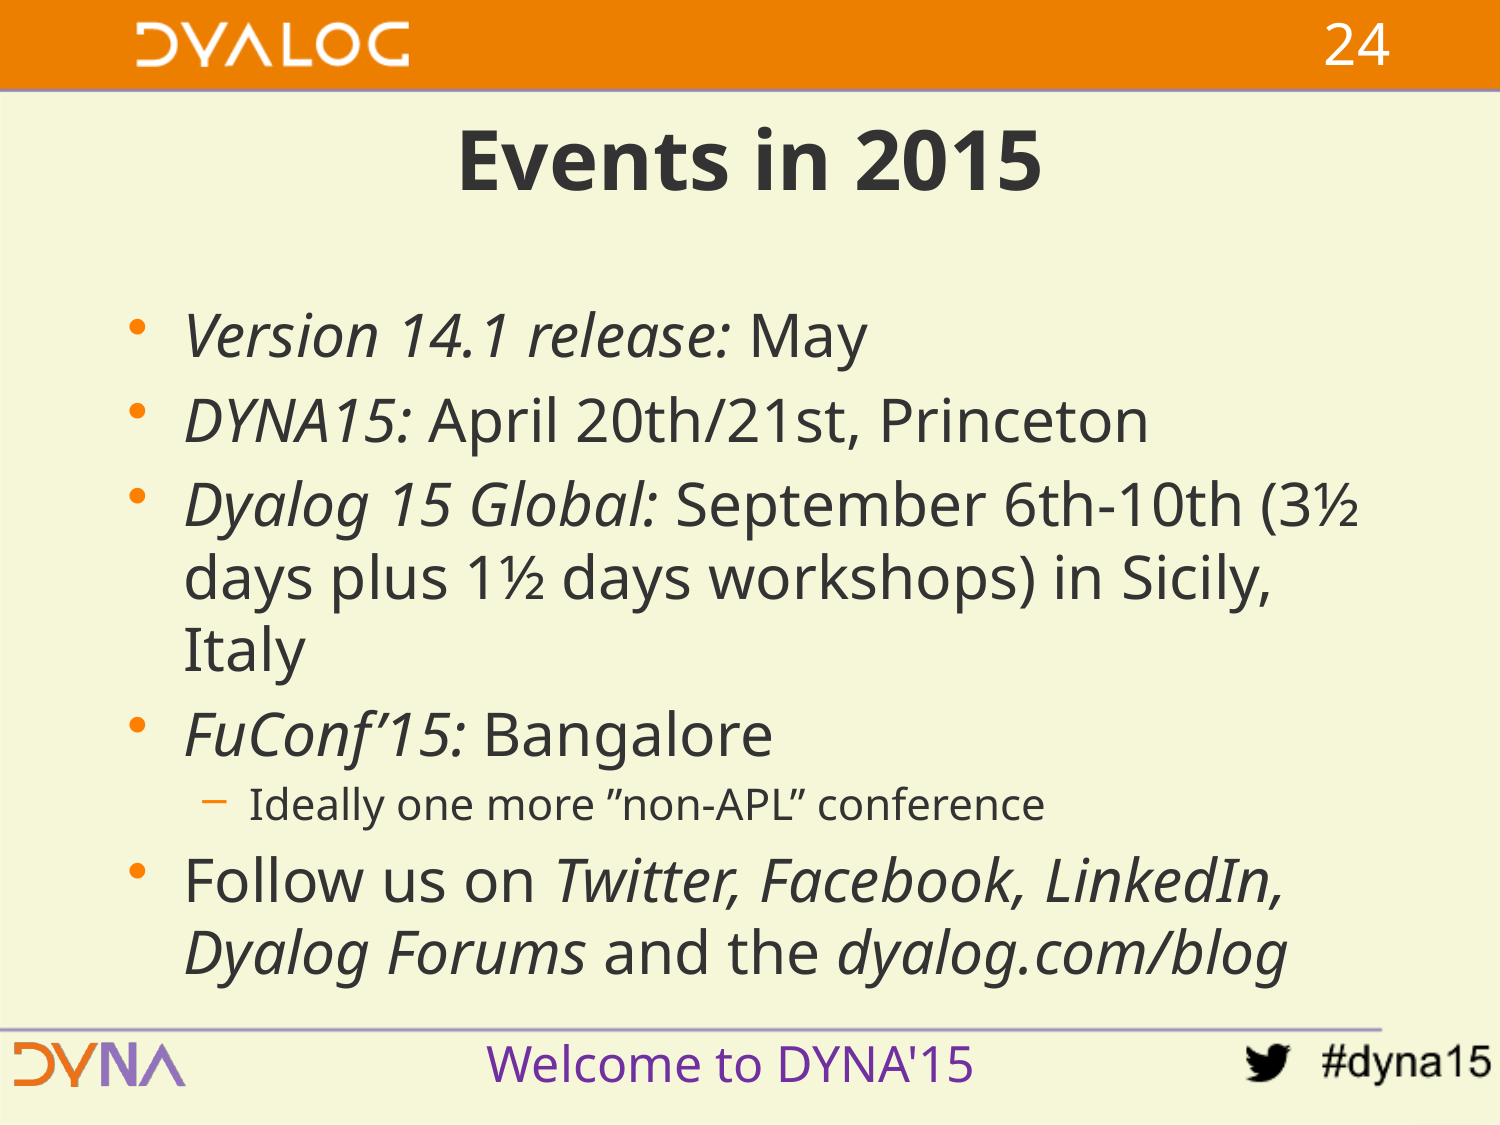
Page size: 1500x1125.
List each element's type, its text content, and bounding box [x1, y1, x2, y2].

list Version 14.1 release: May DYNA15: April 20th/21st, Princeton Dyalog 15 Global: September 6th-10th (3½ days plus 1½ days workshops) in Sicily, Italy FuConf’15: Bangalore Ideally one more ”non-APL” conference Follow us on Twitter, Facebook, LinkedIn, Dyalog Forums and the dyalog.com/blog [112, 290, 1388, 966]
slide_number 23 [1299, 0, 1406, 75]
title Events in 2015 [112, 99, 1388, 288]
picture [0, 0, 1500, 1125]
footer Welcome to DYNA'15 [249, 1025, 1213, 1100]
